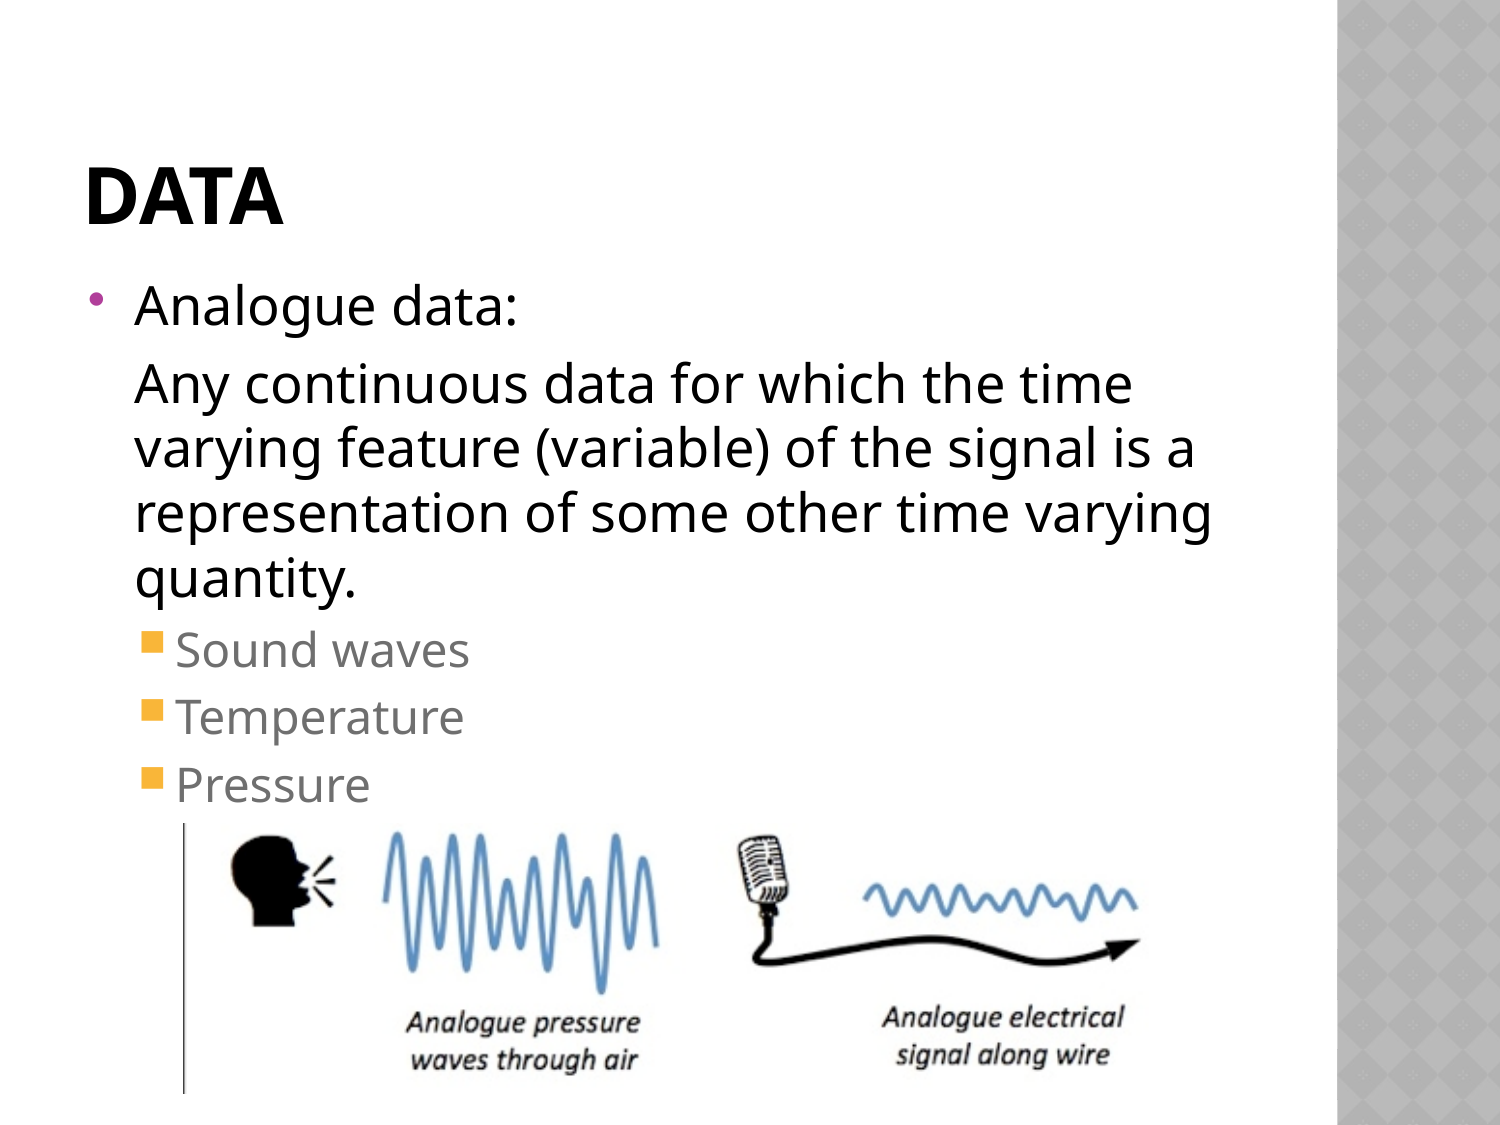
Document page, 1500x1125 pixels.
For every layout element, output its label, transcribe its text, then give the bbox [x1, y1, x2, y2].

picture [182, 823, 1175, 1095]
title data [75, 52, 1263, 240]
list Analogue data: Any continuous data for which the time varying feature (variable) of the signal is a representation of some other time varying quantity. Sound waves Temperature Pressure [75, 264, 1263, 1059]
